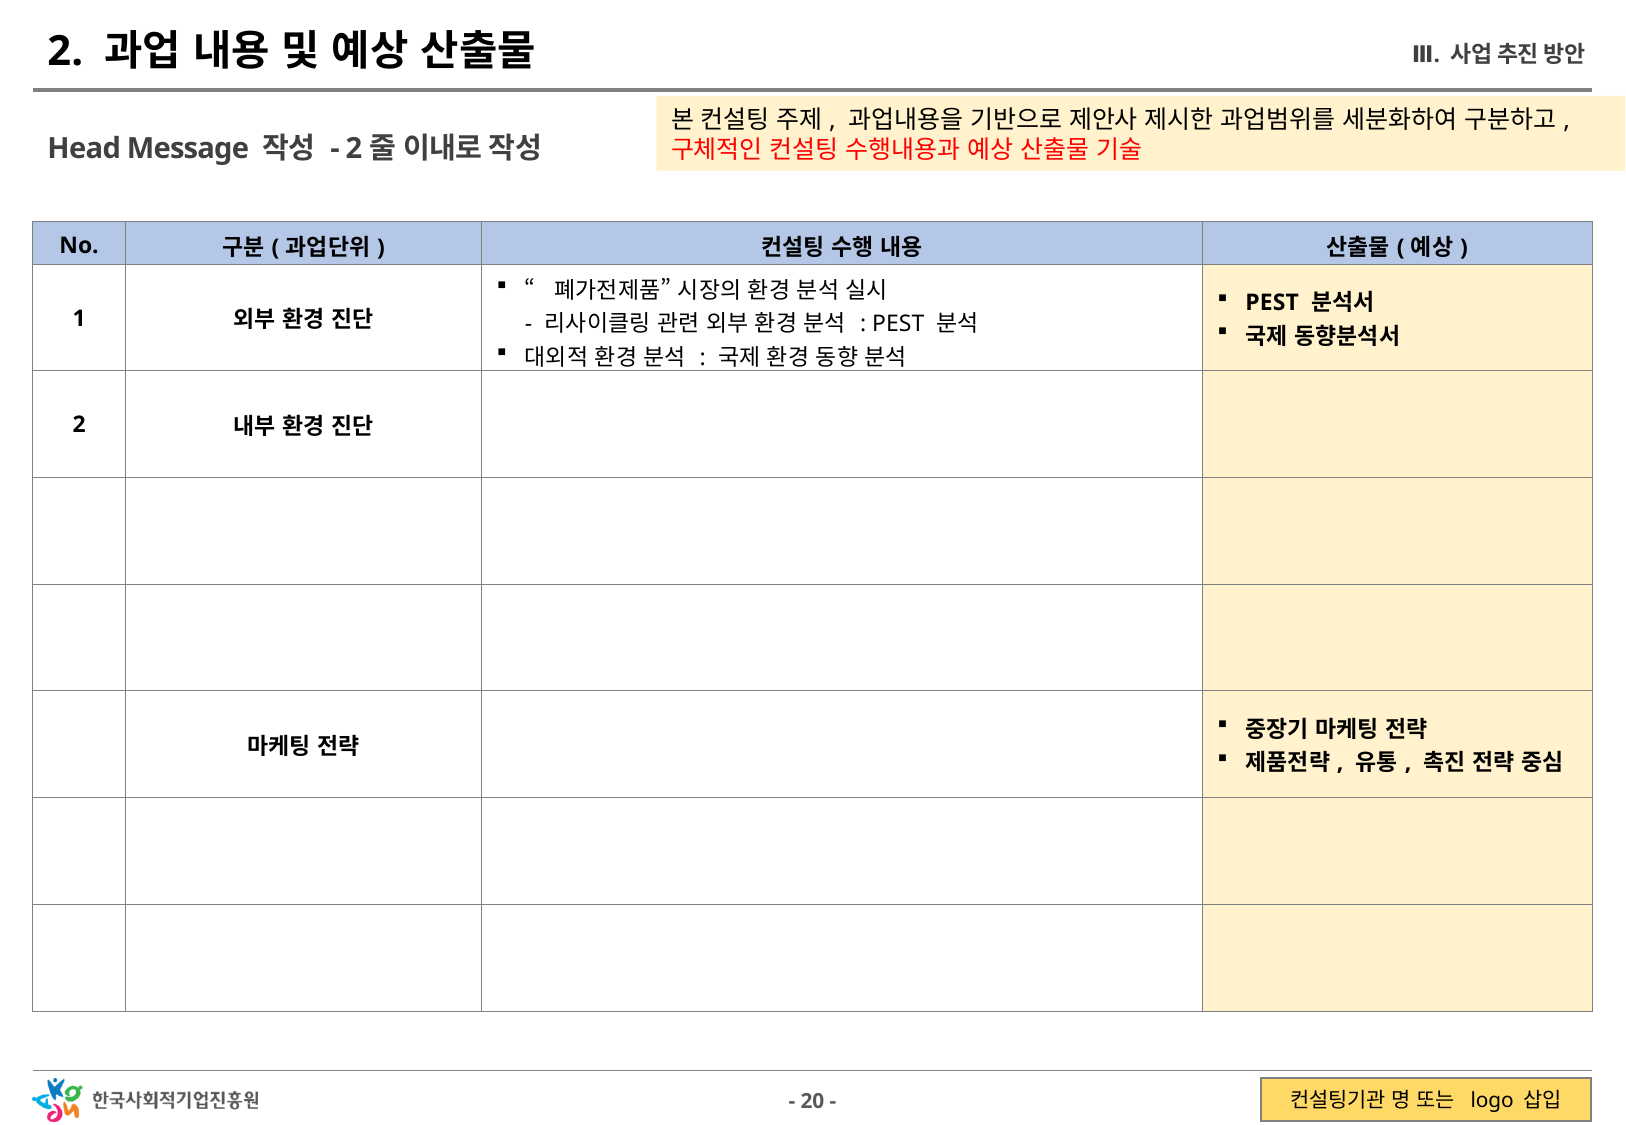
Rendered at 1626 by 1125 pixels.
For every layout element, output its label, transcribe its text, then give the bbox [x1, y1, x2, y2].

table_header 산출물(예상) [1203, 222, 1592, 264]
table_cell [33, 691, 125, 797]
table_cell [482, 585, 1202, 690]
table_cell 마케팅 전략 [126, 691, 481, 797]
table_cell [33, 585, 125, 690]
picture [32, 1078, 258, 1122]
table_cell [126, 798, 481, 904]
table_cell [1203, 798, 1592, 904]
table_cell [482, 905, 1202, 1011]
table_cell [482, 371, 1202, 477]
table_cell [1203, 478, 1592, 584]
table_cell [482, 478, 1202, 584]
table_cell 중장기 마케팅 전략 제품전략, 유통, 촉진 전략 중심 [1203, 691, 1592, 797]
text_box Head Message 작성 - 2줄 이내로 작성 [32, 113, 1593, 173]
table_cell PEST 분석서 국제 동향분석서 [1203, 265, 1592, 370]
table_cell [126, 585, 481, 690]
table_cell [126, 478, 481, 584]
table_cell [1203, 371, 1592, 477]
text_box Ⅲ. 사업 추진 방안 [1308, 35, 1601, 76]
table_cell [482, 691, 1202, 797]
table_cell “폐가전제품” 시장의 환경 분석 실시 - 리사이클링 관련 외부 환경 분석 : PEST 분석 대외적 환경 분석 : 국제 환경 동향 분석 [482, 265, 1202, 370]
table_cell 외부 환경 진단 [126, 265, 481, 370]
table_cell [33, 798, 125, 904]
table_cell 2 [33, 371, 125, 477]
table_header 구분(과업단위) [126, 222, 481, 264]
table_cell 내부 환경 진단 [126, 371, 481, 477]
text_box 본 컨설팅 주제, 과업내용을 기반으로 제안사 제시한 과업범위를 세분화하여 구분하고, 구체적인 컨설팅 수행내용과 예상 산출물 기술 [656, 95, 1625, 171]
table_header No. [33, 222, 125, 264]
table_header 컨설팅 수행 내용 [482, 222, 1202, 264]
table_cell [126, 905, 481, 1011]
table_cell [33, 478, 125, 584]
table_cell [1203, 905, 1592, 1011]
table_cell 1 [33, 265, 125, 370]
text_box 2. 과업 내용 및 예상 산출물 [32, 16, 1061, 81]
table_cell [33, 905, 125, 1011]
table_cell [1203, 585, 1592, 690]
table_cell [482, 798, 1202, 904]
